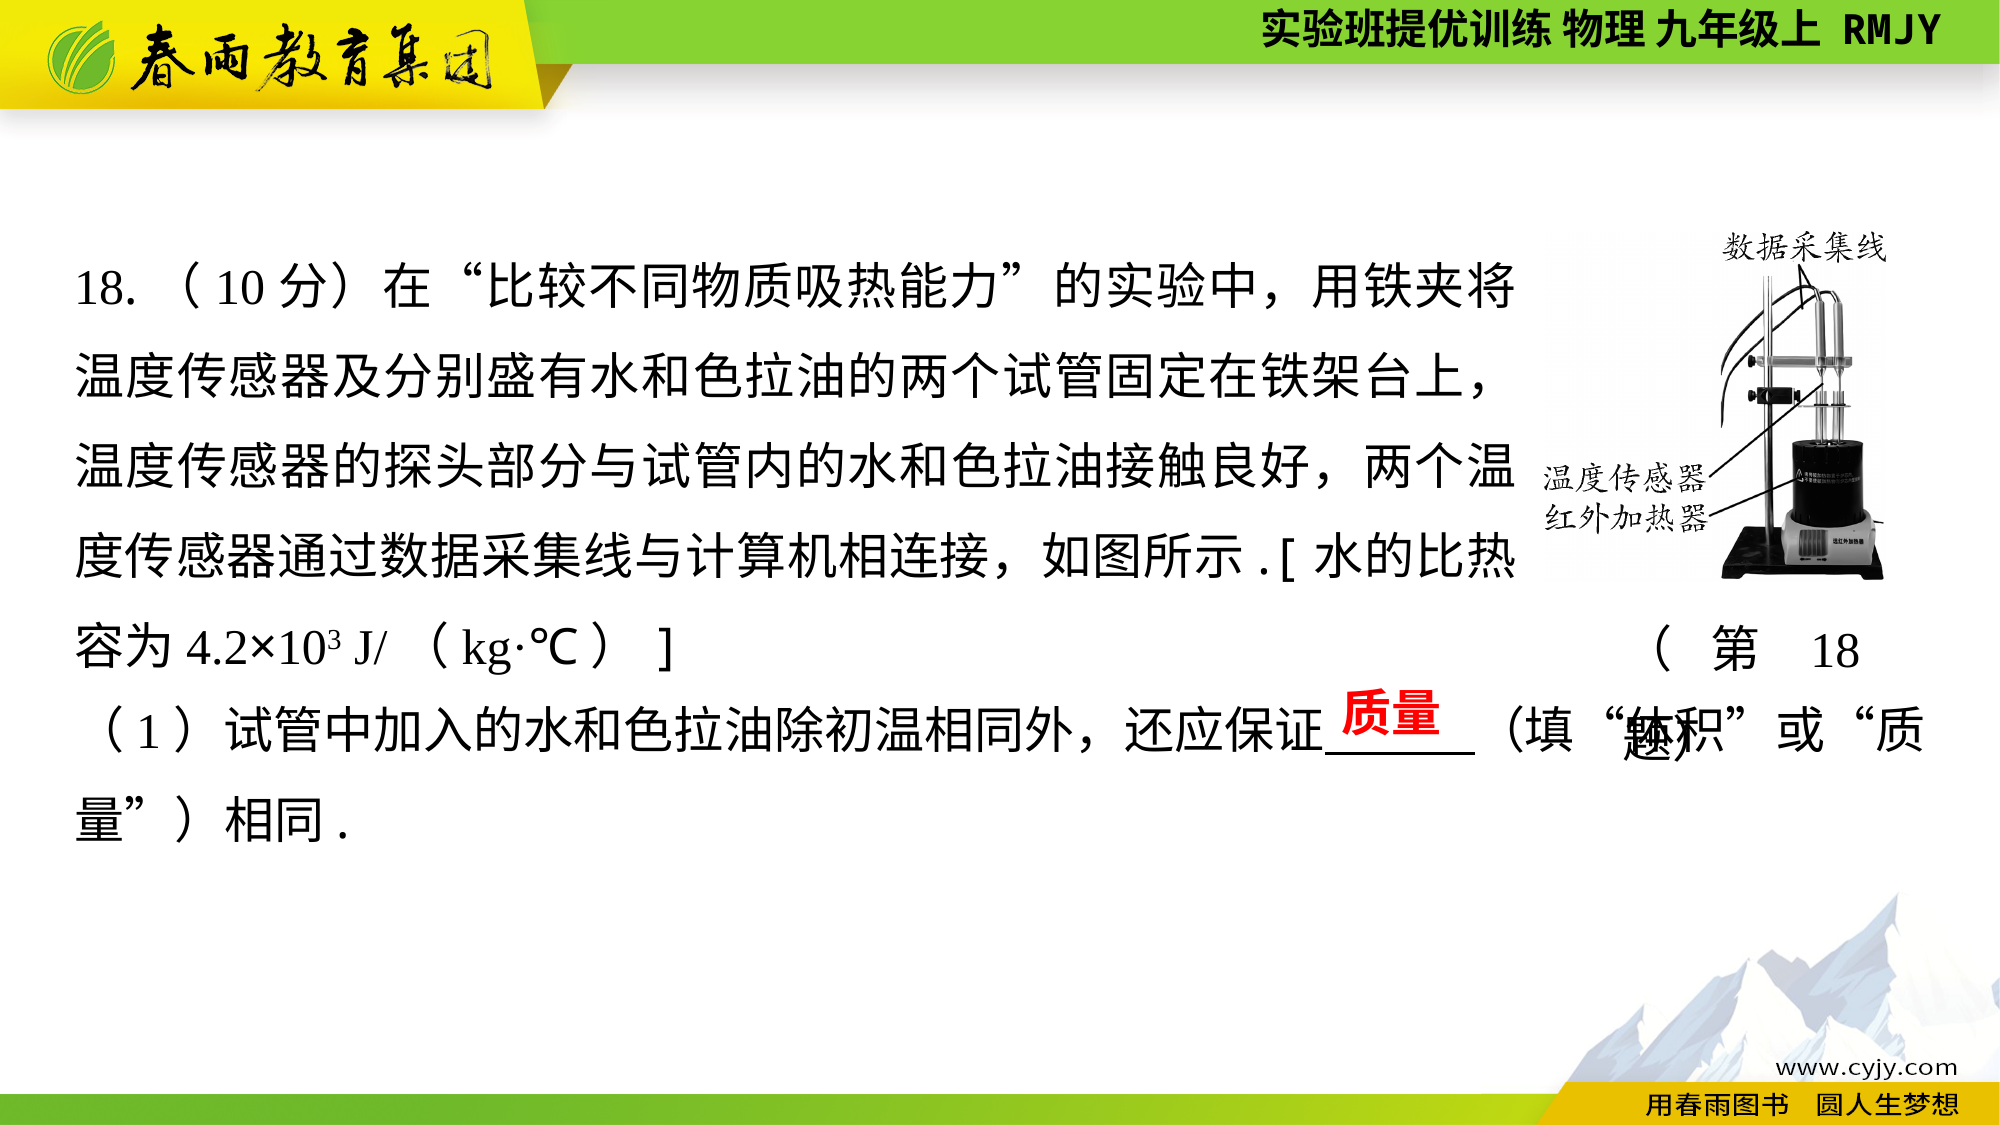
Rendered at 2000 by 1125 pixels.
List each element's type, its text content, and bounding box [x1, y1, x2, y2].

list 18.（10分）在“比较不同物质吸热能力”的实验中，用铁夹将温度传感器及分别盛有水和色拉油的两个试管固定在铁架台上，温度传感器的探头部分与试管内的水和色拉油接触良好，两个温度传感器通过数据采集线与计算机相连接，如图所示.[水的比热容为4.2×103 J/（kg·℃）] [59, 217, 1532, 596]
picture [0, 0, 2000, 1125]
text_box （第18题） [1607, 589, 1888, 685]
text_box （1）试管中加入的水和色拉油除初温相同外，还应保证 （填“体积”或“质量”）相同. [59, 660, 1941, 856]
text_box 质量 [1326, 674, 1457, 749]
